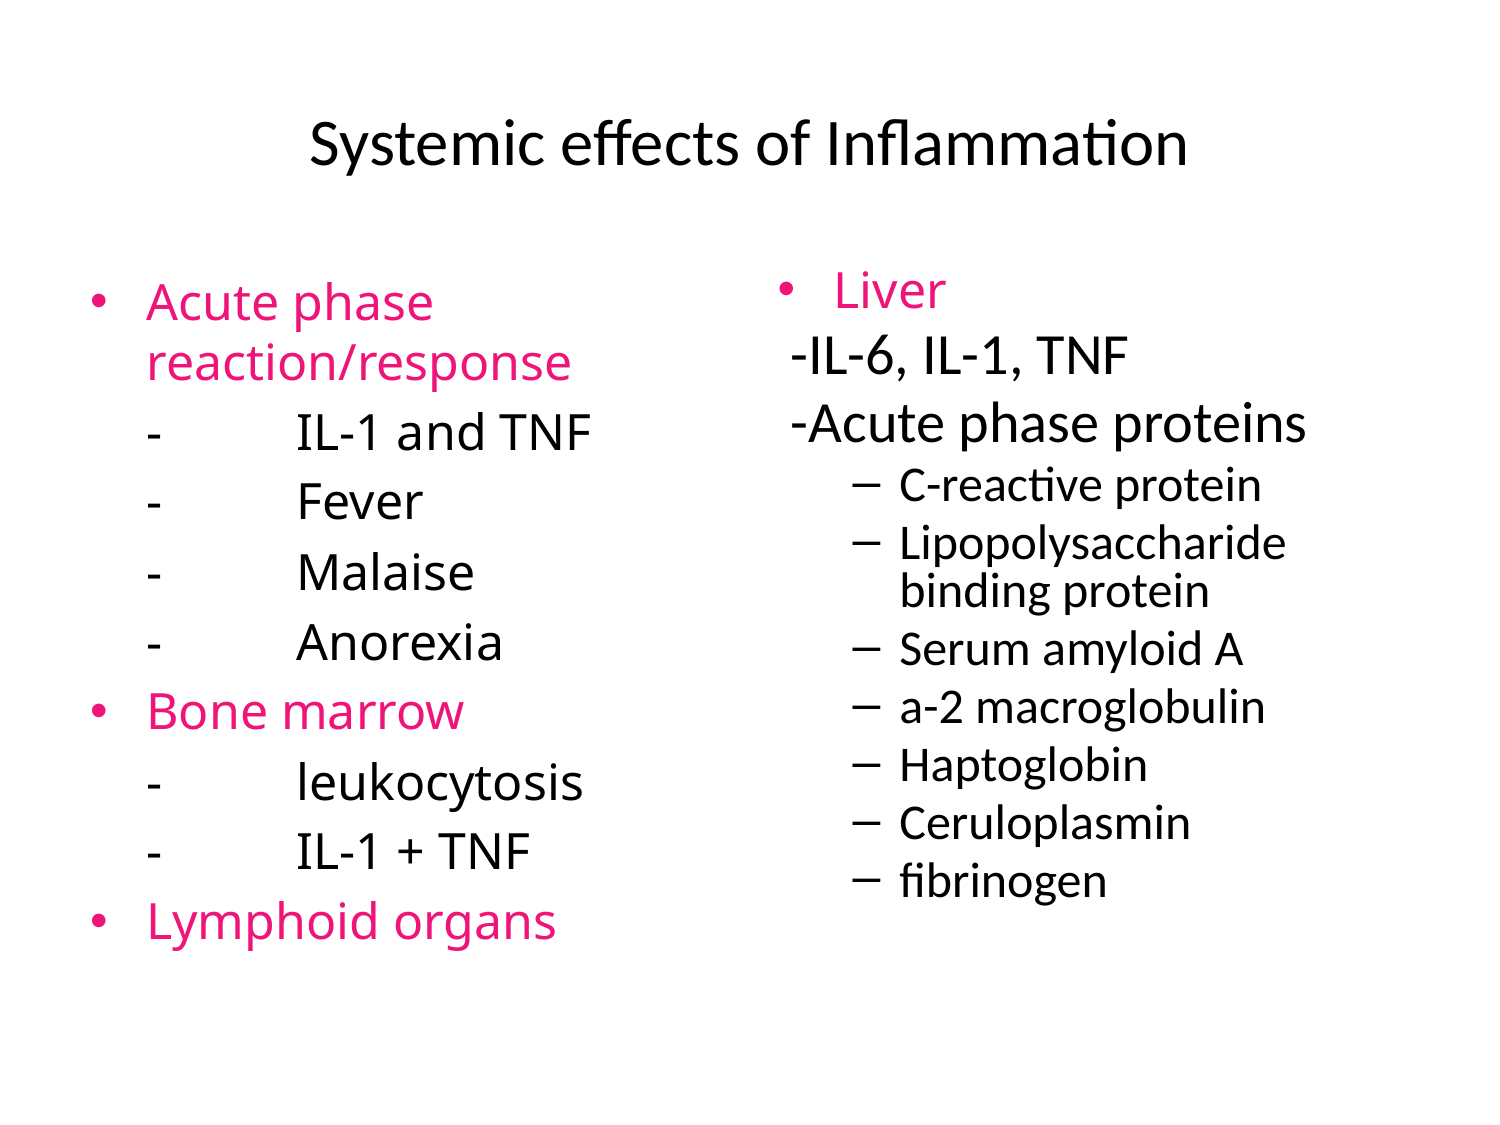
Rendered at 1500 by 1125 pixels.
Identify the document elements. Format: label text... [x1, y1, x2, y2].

title Systemic effects of Inflammation [75, 45, 1425, 233]
list Acute phase reaction/response - IL-1 and TNF - Fever - Malaise - Anorexia Bone marrow - leukocytosis - IL-1 + TNF Lymphoid organs [75, 262, 738, 1005]
list Liver -IL-6, IL-1, TNF -Acute phase proteins C-reactive protein Lipopolysaccharide binding protein Serum amyloid A a-2 macroglobulin Haptoglobin Ceruloplasmin fibrinogen [762, 262, 1425, 1005]
